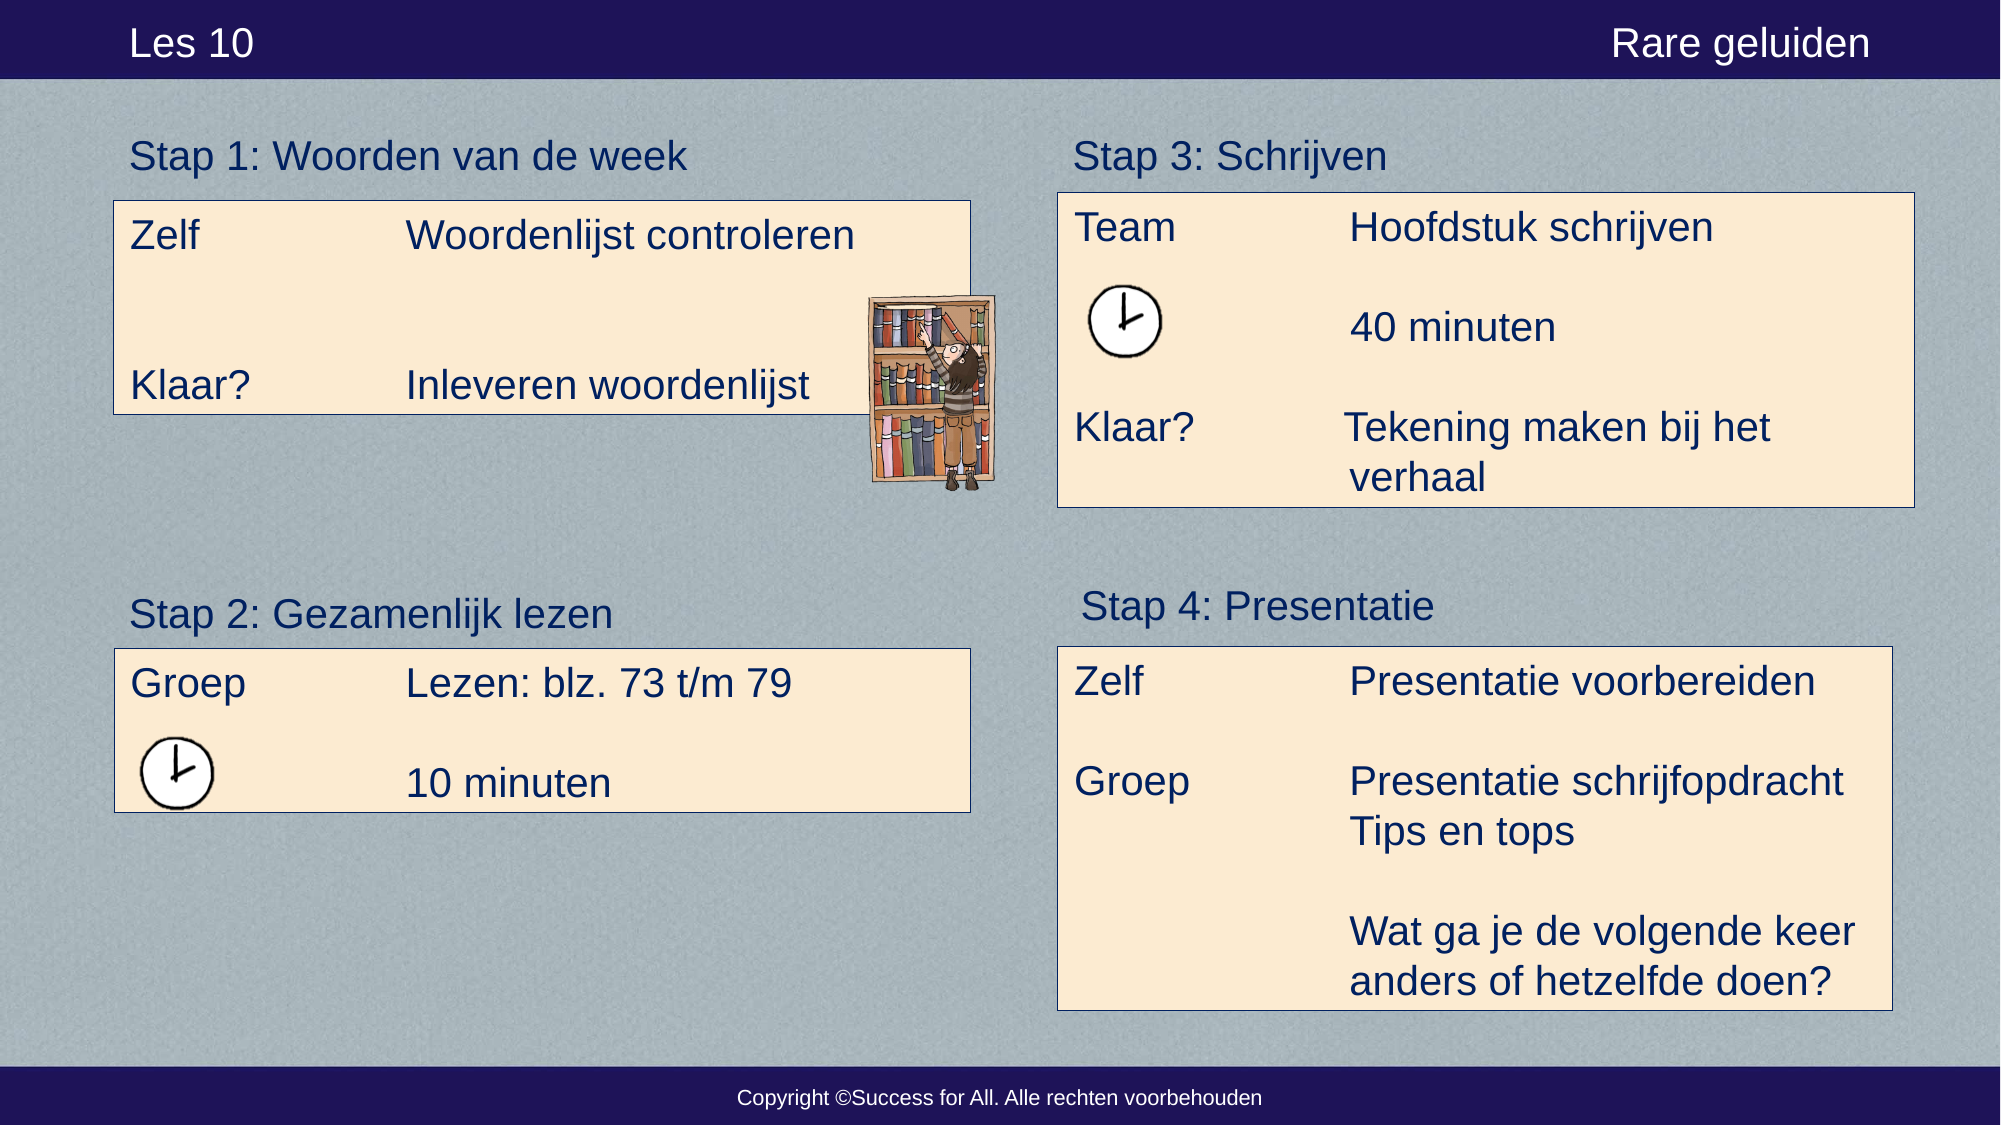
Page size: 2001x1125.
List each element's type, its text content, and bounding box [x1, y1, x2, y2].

text_box Team Hoofdstuk schrijven 40 minuten Klaar? Tekening maken bij het verhaal [1057, 192, 1915, 508]
text_box Stap 1: Woorden van de week [114, 121, 907, 187]
text_box Stap 2: Gezamenlijk lezen [114, 579, 907, 644]
text_box Zelf Woordenlijst controleren Klaar? Inleveren woordenlijst [113, 200, 971, 415]
text_box Groep Lezen: blz. 73 t/m 79 10 minuten [114, 648, 971, 813]
text_box Stap 4: Presentatie [1065, 571, 1533, 636]
text_box Zelf Presentatie voorbereiden Groep Presentatie schrijfopdracht Tips en tops Wat ga je de volgende keer anders of hetzelfde doen? [1057, 646, 1893, 1011]
text_box Les 10 [114, 8, 354, 73]
text_box Stap 3: Schrijven [1057, 121, 1851, 187]
text_box Rare geluiden [999, 8, 1886, 73]
picture [0, 0, 2001, 1125]
text_box Copyright ©Success for All. Alle rechten voorbehouden [0, 1076, 2000, 1125]
